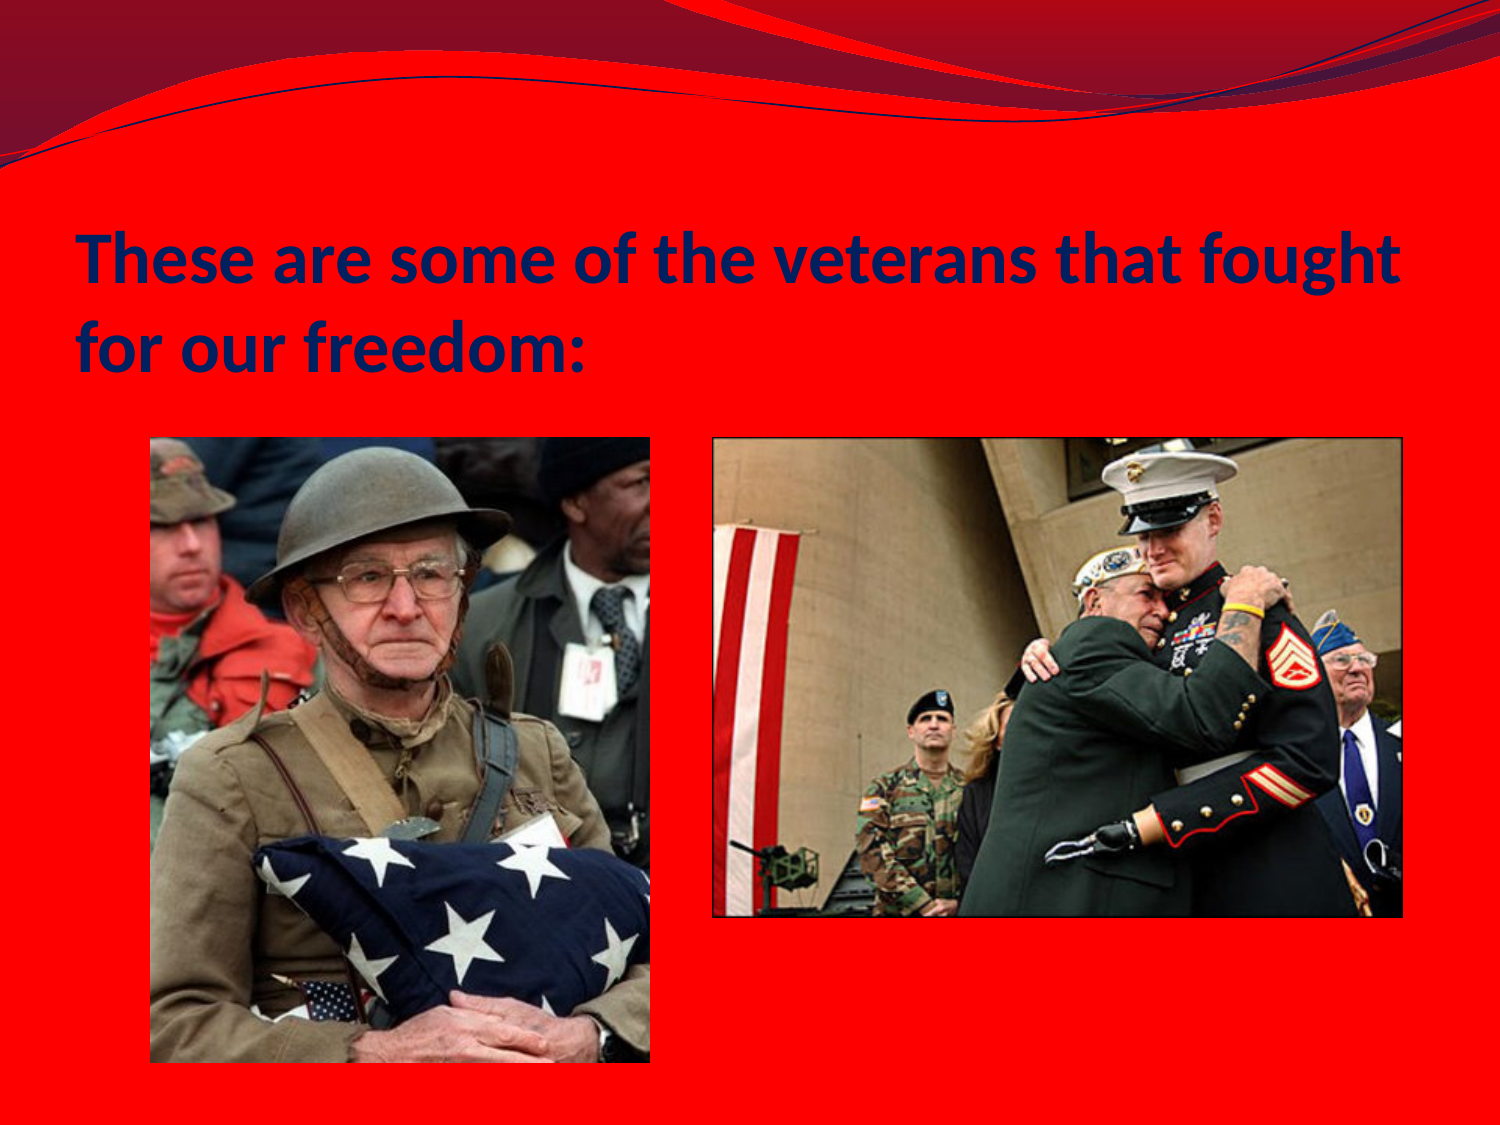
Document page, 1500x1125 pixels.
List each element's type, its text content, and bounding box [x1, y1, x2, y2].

title These are some of the veterans that fought for our freedom: [75, 200, 1425, 388]
picture [712, 437, 1403, 918]
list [149, 437, 651, 1063]
